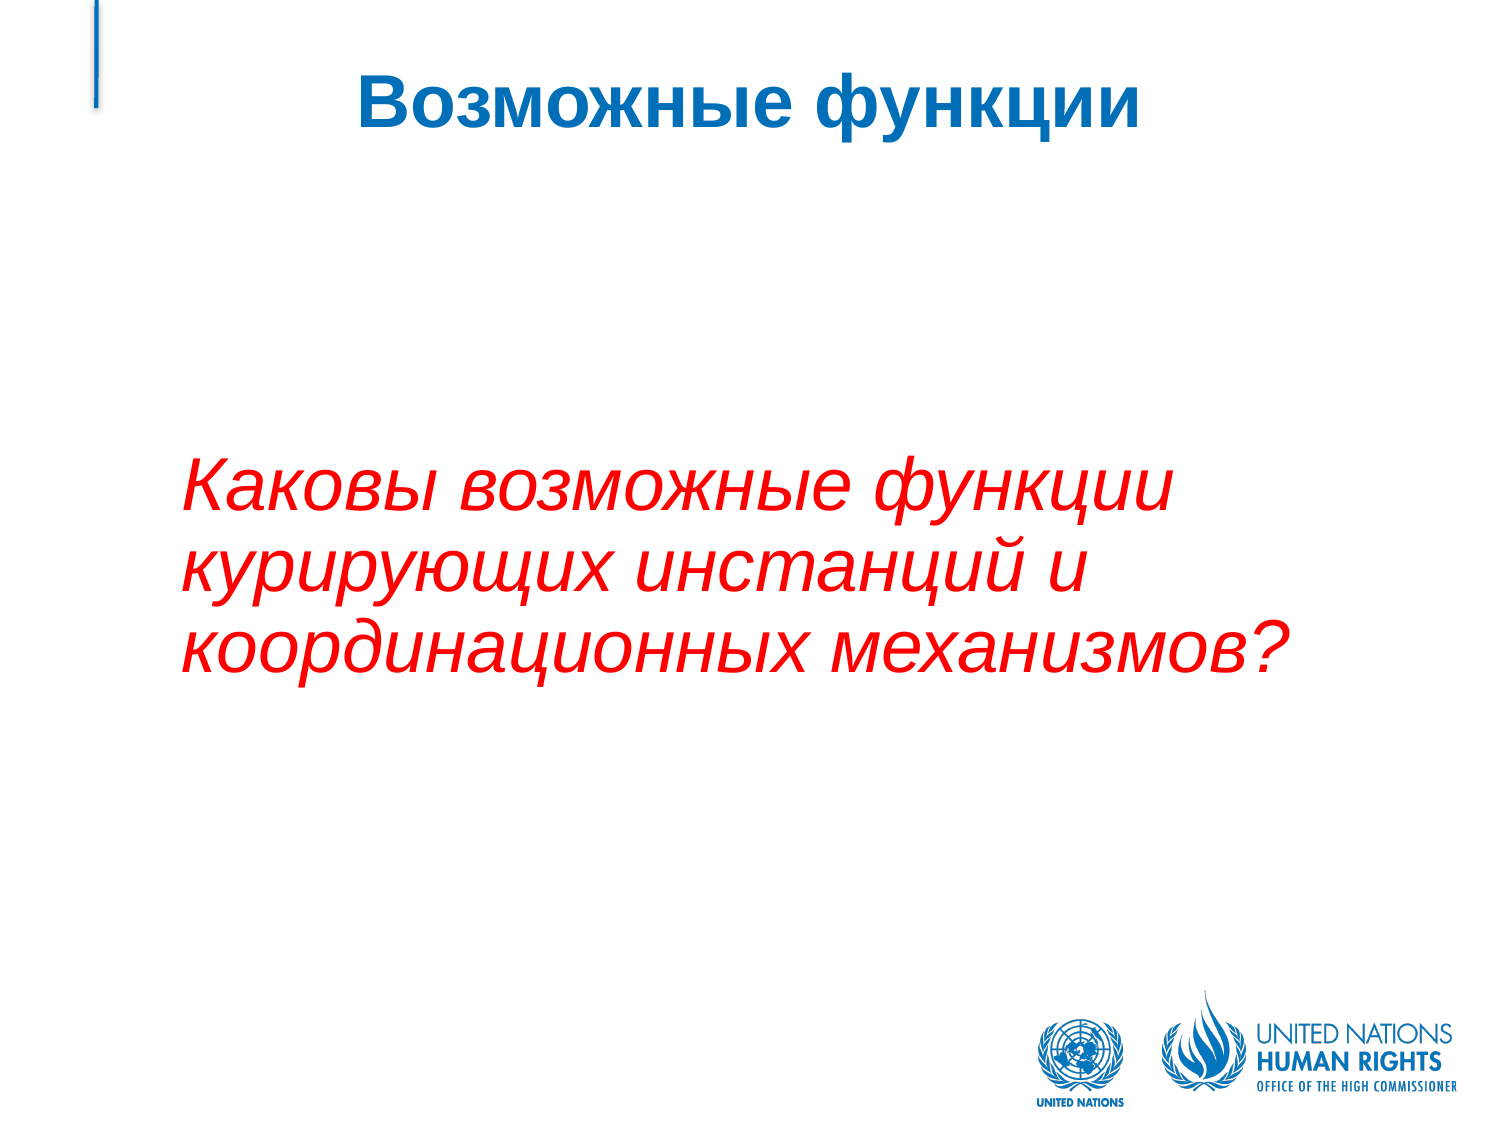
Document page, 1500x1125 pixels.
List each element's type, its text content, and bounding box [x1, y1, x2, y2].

text_box Каковы возможные функции курирующих инстанций и координационных механизмов? [166, 283, 1325, 943]
picture [1037, 990, 1457, 1107]
title Возможные функции [62, 45, 1437, 224]
